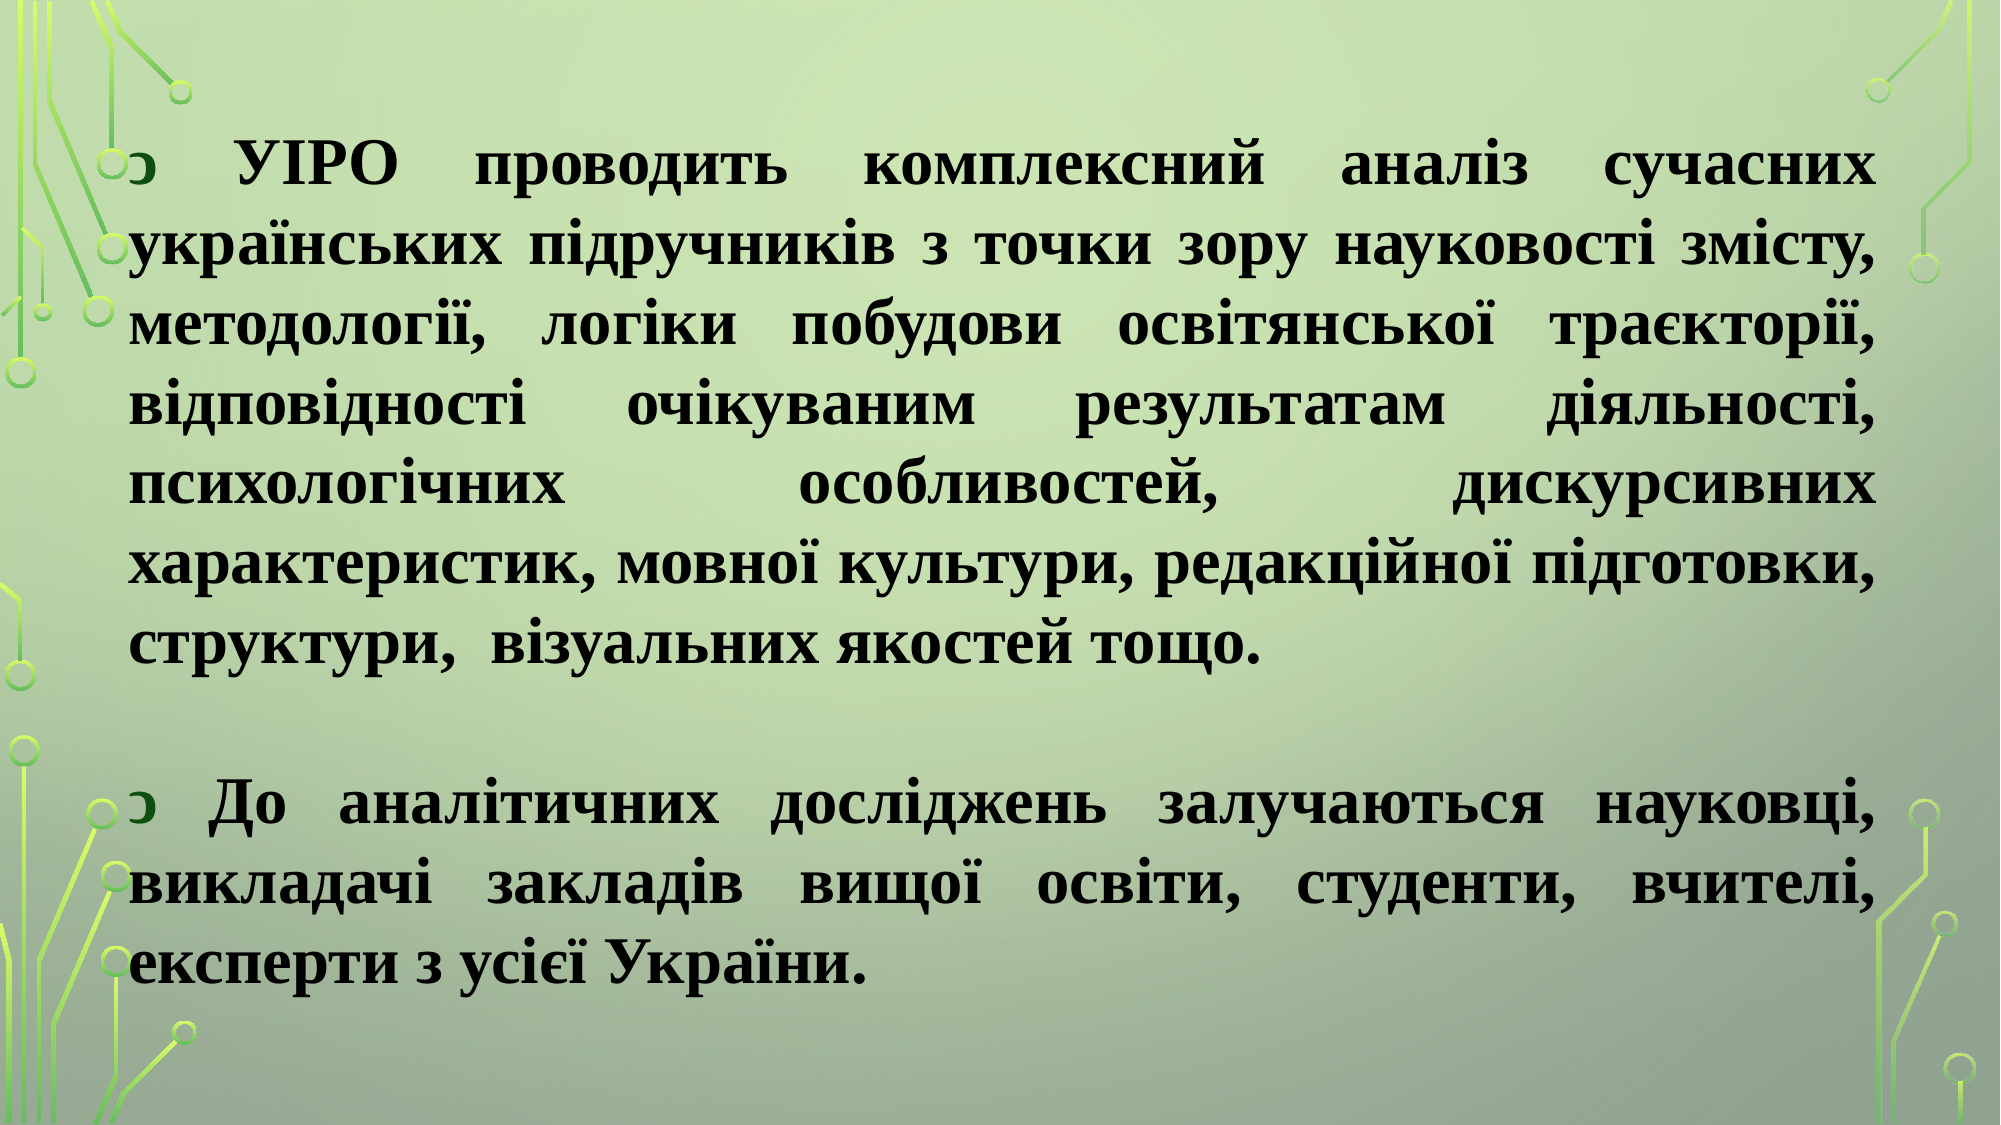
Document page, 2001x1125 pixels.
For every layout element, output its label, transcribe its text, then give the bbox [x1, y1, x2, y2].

text_box ͻ УІРО проводить комплексний аналіз сучасних українських підручників з точки зору науковості змісту, методології, логіки побудови освітянської траєкторії, відповідності очікуваним результатам діяльності, психологічних особливостей, дискурсивних характеристик, мовної культури, редакційної підготовки, структури, візуальних якостей тощо. ͻ До аналітичних досліджень залучаються науковці, викладачі закладів вищої освіти, студенти, вчителі, експерти з усієї України. [113, 110, 1894, 1005]
